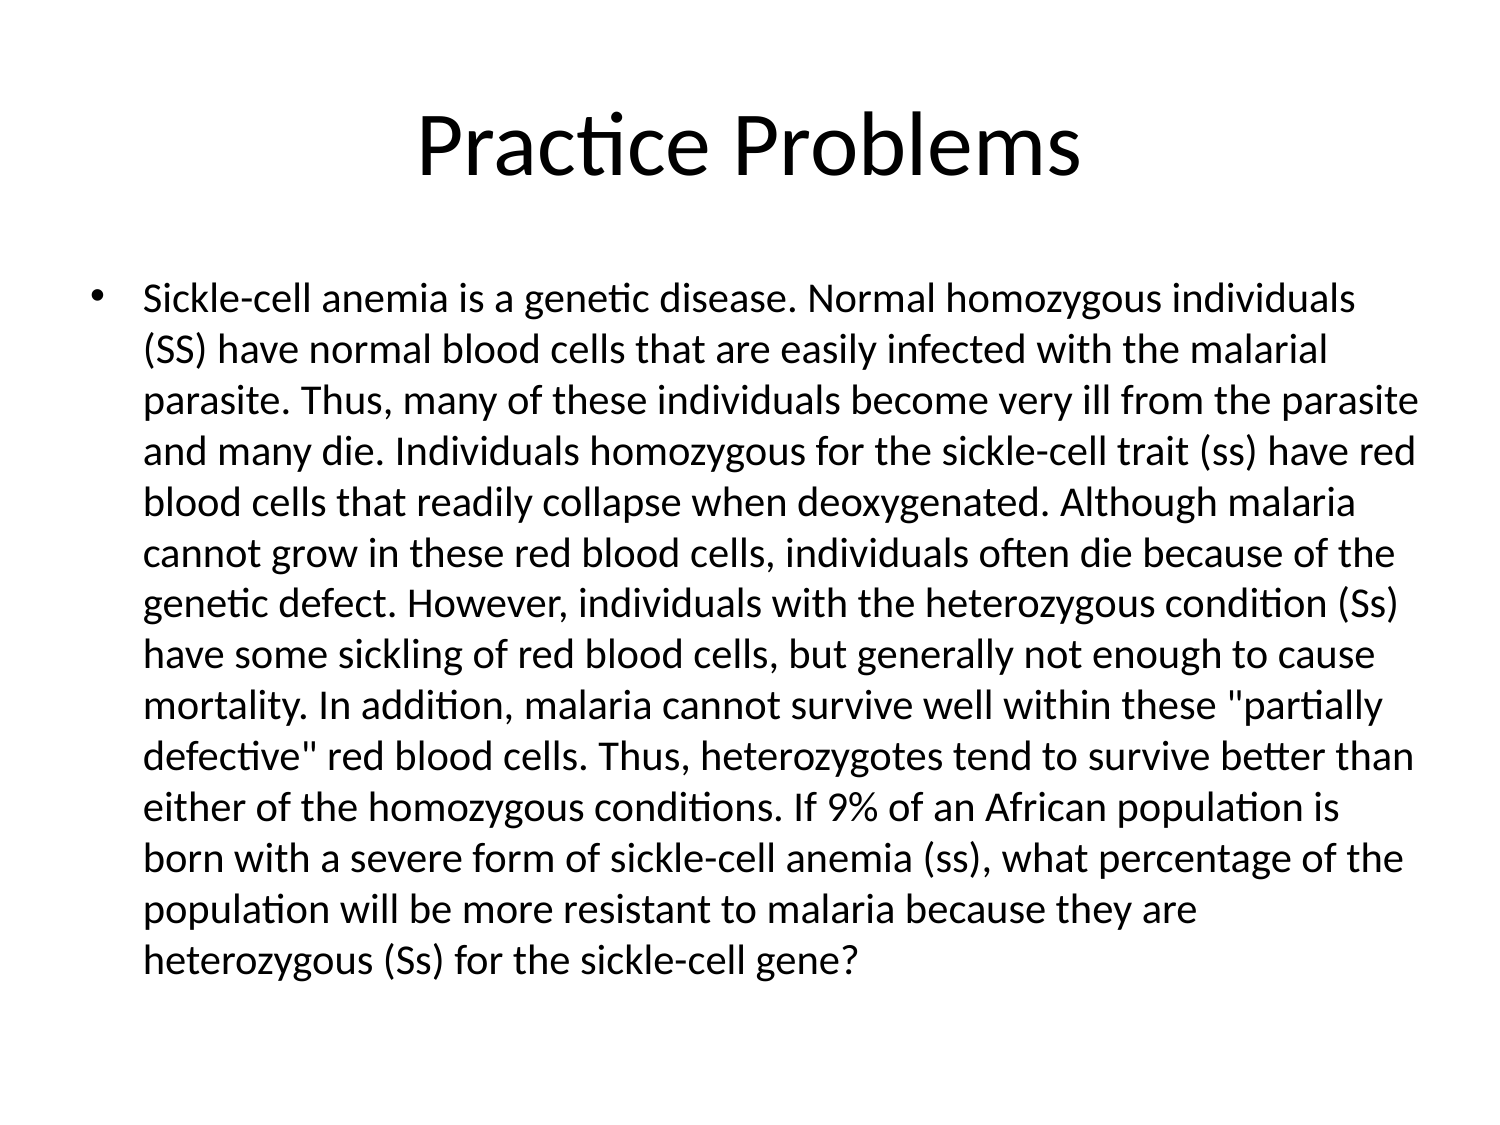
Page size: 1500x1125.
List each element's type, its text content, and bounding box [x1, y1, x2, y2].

list Sickle-cell anemia is a genetic disease. Normal homozygous individuals (SS) have normal blood cells that are easily infected with the malarial parasite. Thus, many of these individuals become very ill from the parasite and many die. Individuals homozygous for the sickle-cell trait (ss) have red blood cells that readily collapse when deoxygenated. Although malaria cannot grow in these red blood cells, individuals often die because of the genetic defect. However, individuals with the heterozygous condition (Ss) have some sickling of red blood cells, but generally not enough to cause mortality. In addition, malaria cannot survive well within these "partially defective" red blood cells. Thus, heterozygotes tend to survive better than either of the homozygous conditions. If 9% of an African population is born with a severe form of sickle-cell anemia (ss), what percentage of the population will be more resistant to malaria because they are heterozygous (Ss) for the sickle-cell gene? [75, 262, 1438, 1038]
title Practice Problems [75, 45, 1425, 233]
